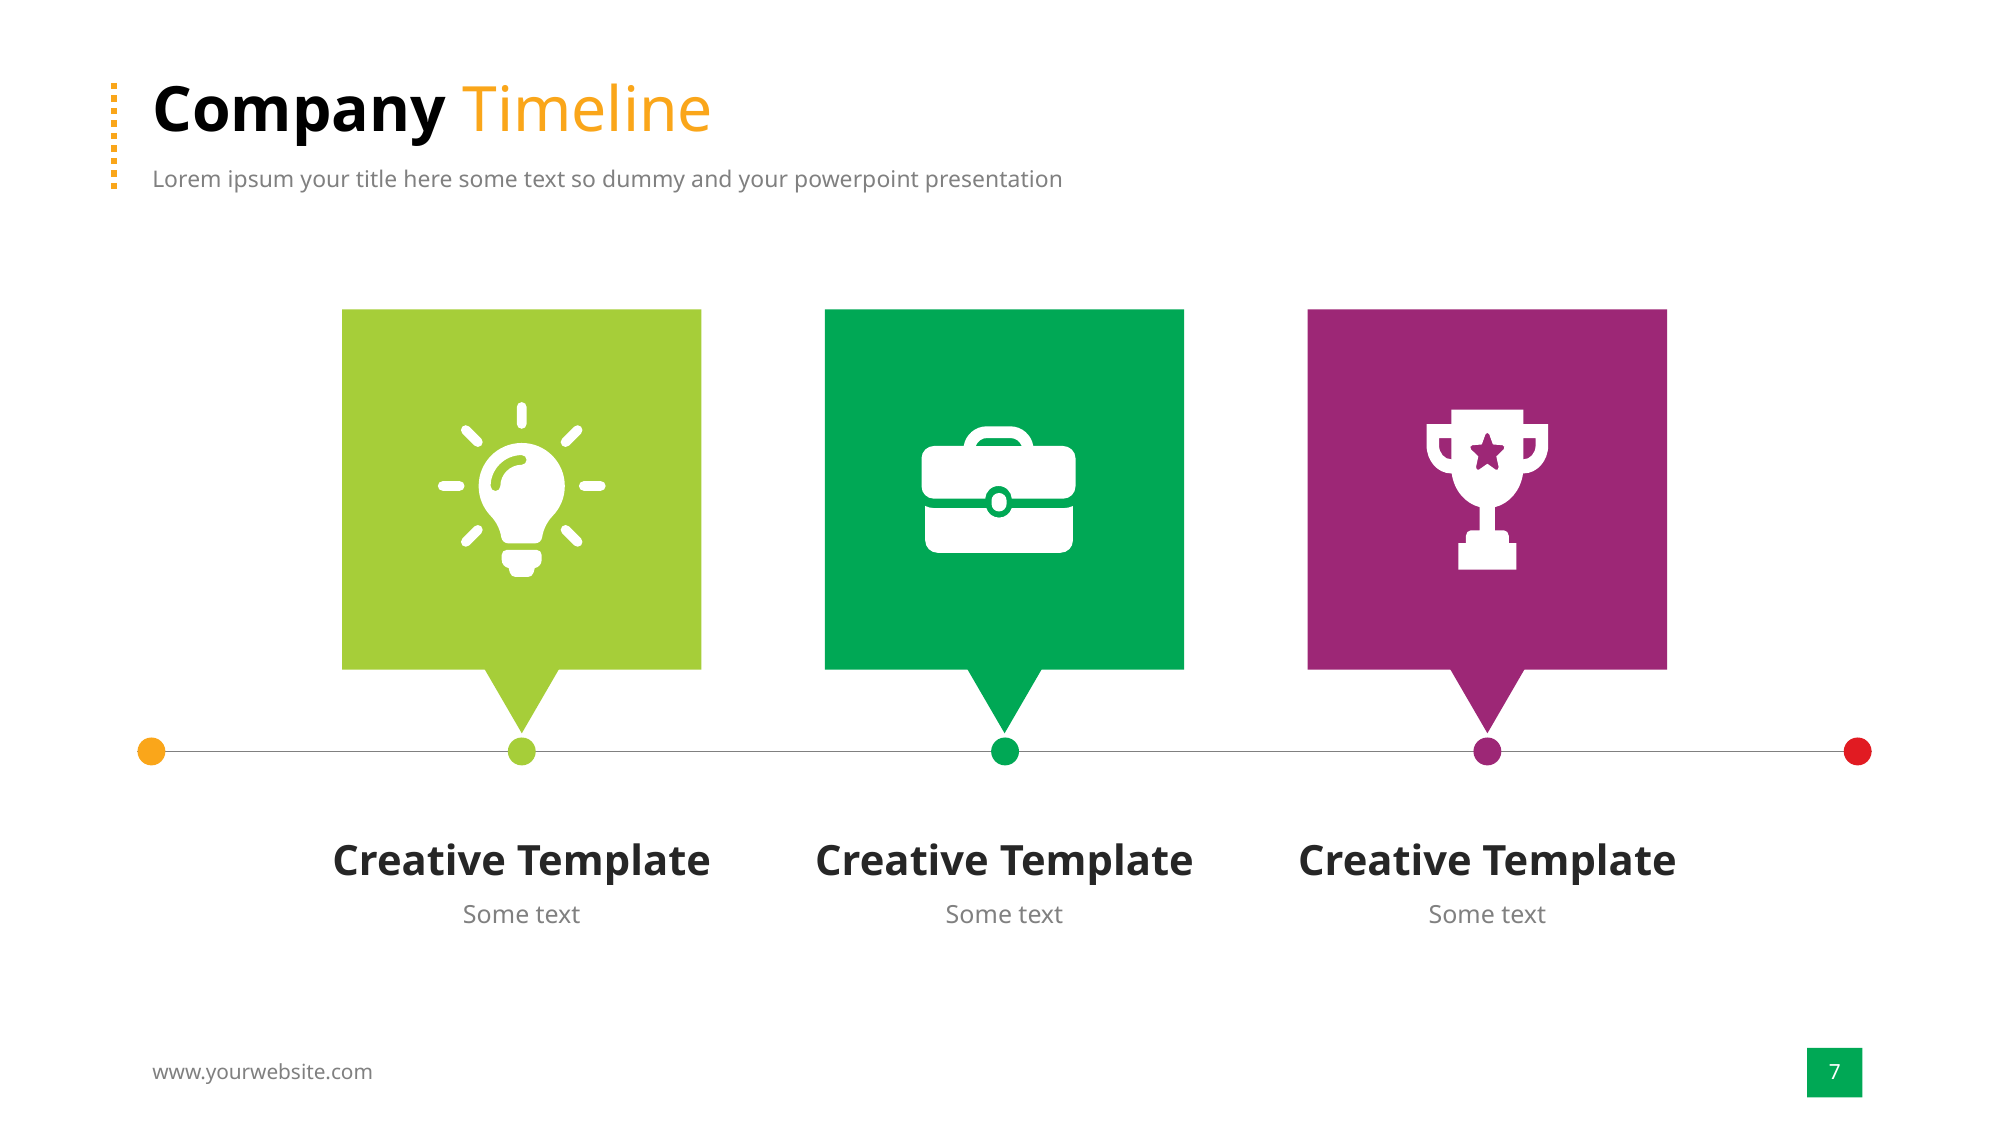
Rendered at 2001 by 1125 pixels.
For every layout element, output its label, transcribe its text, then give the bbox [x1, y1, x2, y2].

list Lorem ipsum your title here some text so dummy and your powerpoint presentation [137, 160, 1863, 207]
text_box [560, 425, 583, 447]
title Company Timeline [137, 55, 1863, 160]
text_box [990, 752, 1021, 767]
text_box [136, 736, 167, 767]
text_box [925, 505, 1073, 553]
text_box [1280, 826, 1694, 937]
text_box [990, 736, 1021, 751]
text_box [315, 826, 729, 937]
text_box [798, 826, 1211, 937]
text_box [964, 666, 1045, 736]
text_box [506, 736, 537, 751]
text_box [1472, 736, 1503, 751]
text_box [506, 752, 537, 767]
text_box [478, 442, 565, 544]
text_box [824, 308, 1185, 671]
text_box [481, 666, 562, 736]
text_box [578, 481, 606, 491]
text_box [516, 402, 527, 429]
text_box [1307, 308, 1668, 671]
text_box [991, 492, 1007, 512]
slide_number 7 [1797, 1039, 1872, 1106]
text_box [1842, 736, 1873, 767]
text_box [341, 308, 702, 671]
text_box [437, 481, 465, 491]
text_box [460, 425, 483, 447]
text_box [501, 549, 542, 577]
text_box [1426, 409, 1549, 570]
footer www.yourwebsite.com [137, 1042, 462, 1103]
text_box [560, 524, 583, 547]
text_box [1447, 666, 1528, 736]
text_box [1472, 752, 1503, 767]
text_box [921, 426, 1076, 499]
text_box [460, 524, 483, 547]
